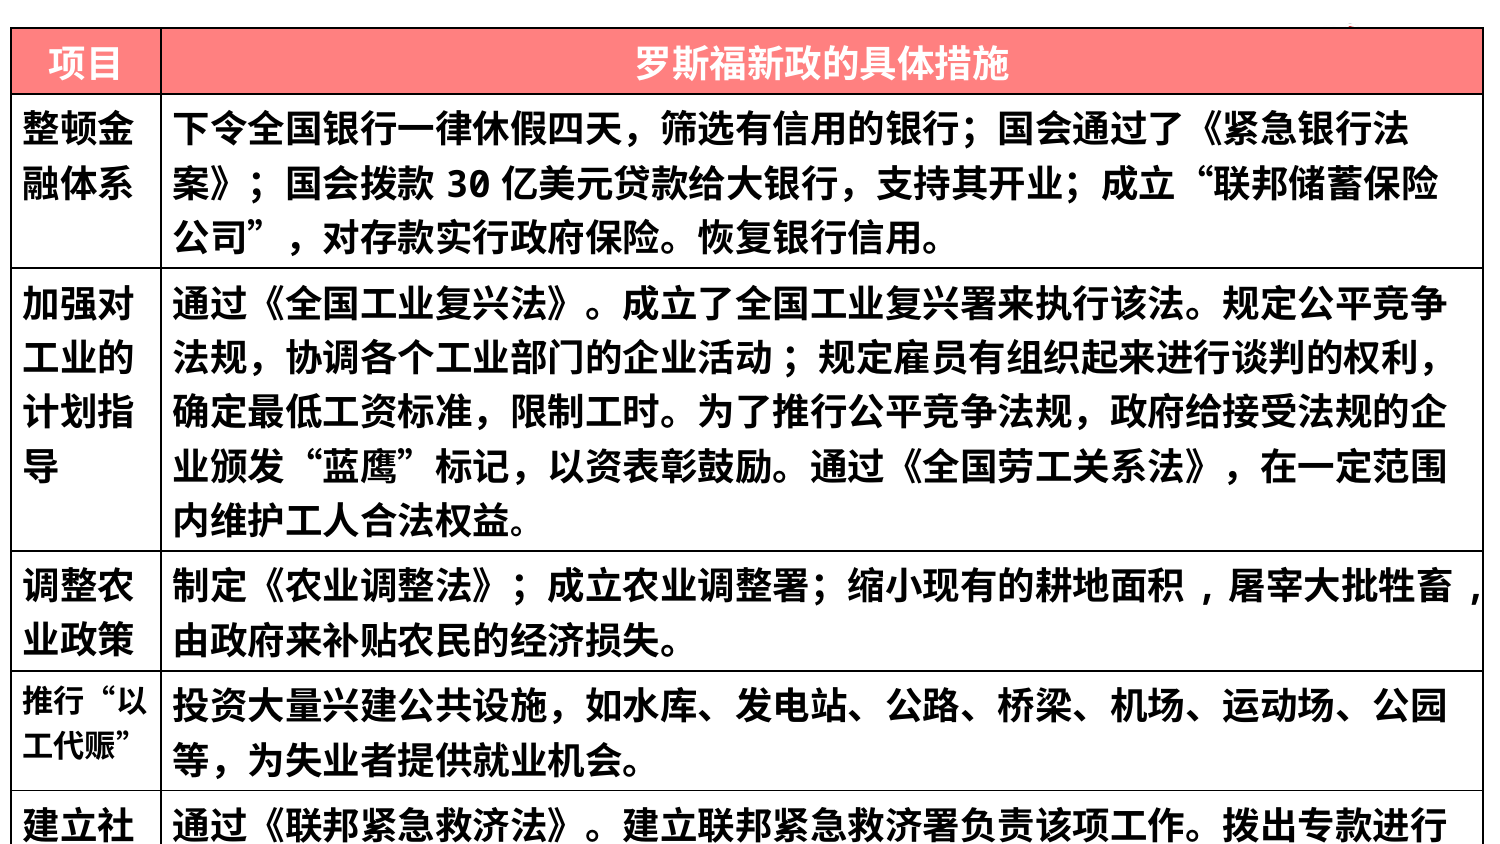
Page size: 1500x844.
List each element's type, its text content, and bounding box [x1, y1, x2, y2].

table_cell 整顿金融体系 [12, 95, 160, 267]
table_cell 制定《农业调整法》；成立农业调整署；缩小现有的耕地面积,屠宰大批牲畜,由政府来补贴农民的经济损失。 [162, 552, 1482, 670]
table_cell 通过《全国工业复兴法》。成立了全国工业复兴署来执行该法。规定公平竞争法规，协调各个工业部门的企业活动 ；规定雇员有组织起来进行谈判的权利，确定最低工资标准，限制工时。为了推行公平竞争法规，政府给接受法规的企业颁发“蓝鹰”标记，以资表彰鼓励。通过《全国劳工关系法》，在一定范围内维护工人合法权益。 [162, 269, 1482, 550]
table_cell 加强对工业的计划指导 [12, 269, 160, 550]
table_header 罗斯福新政的具体措施 [162, 29, 1482, 93]
table_cell 调整农业政策 [12, 552, 160, 670]
table_header 项目 [12, 29, 160, 93]
table_cell 通过《联邦紧急救济法》。建立联邦紧急救济署负责该项工作。拨出专款进行救济《社会保障法》：政府实行养老金和失业保险制度，对儿童、残疾人、无谋生能力者提供救济。 建立应急的救济机构，利用过剩物资救济事业家庭 [162, 791, 1482, 844]
table_cell 下令全国银行一律休假四天，筛选有信用的银行；国会通过了《紧急银行法案》；国会拨款30亿美元贷款给大银行，支持其开业；成立“联邦储蓄保险公司”，对存款实行政府保险。恢复银行信用。 [162, 95, 1482, 267]
picture [1234, 20, 1451, 27]
table_cell 建立社会保障制度 [12, 791, 160, 844]
table_cell 投资大量兴建公共设施，如水库、发电站、公路、桥梁、机场、运动场、公园等，为失业者提供就业机会。 [162, 672, 1482, 790]
table_cell 推行“以工代赈” [12, 672, 160, 790]
